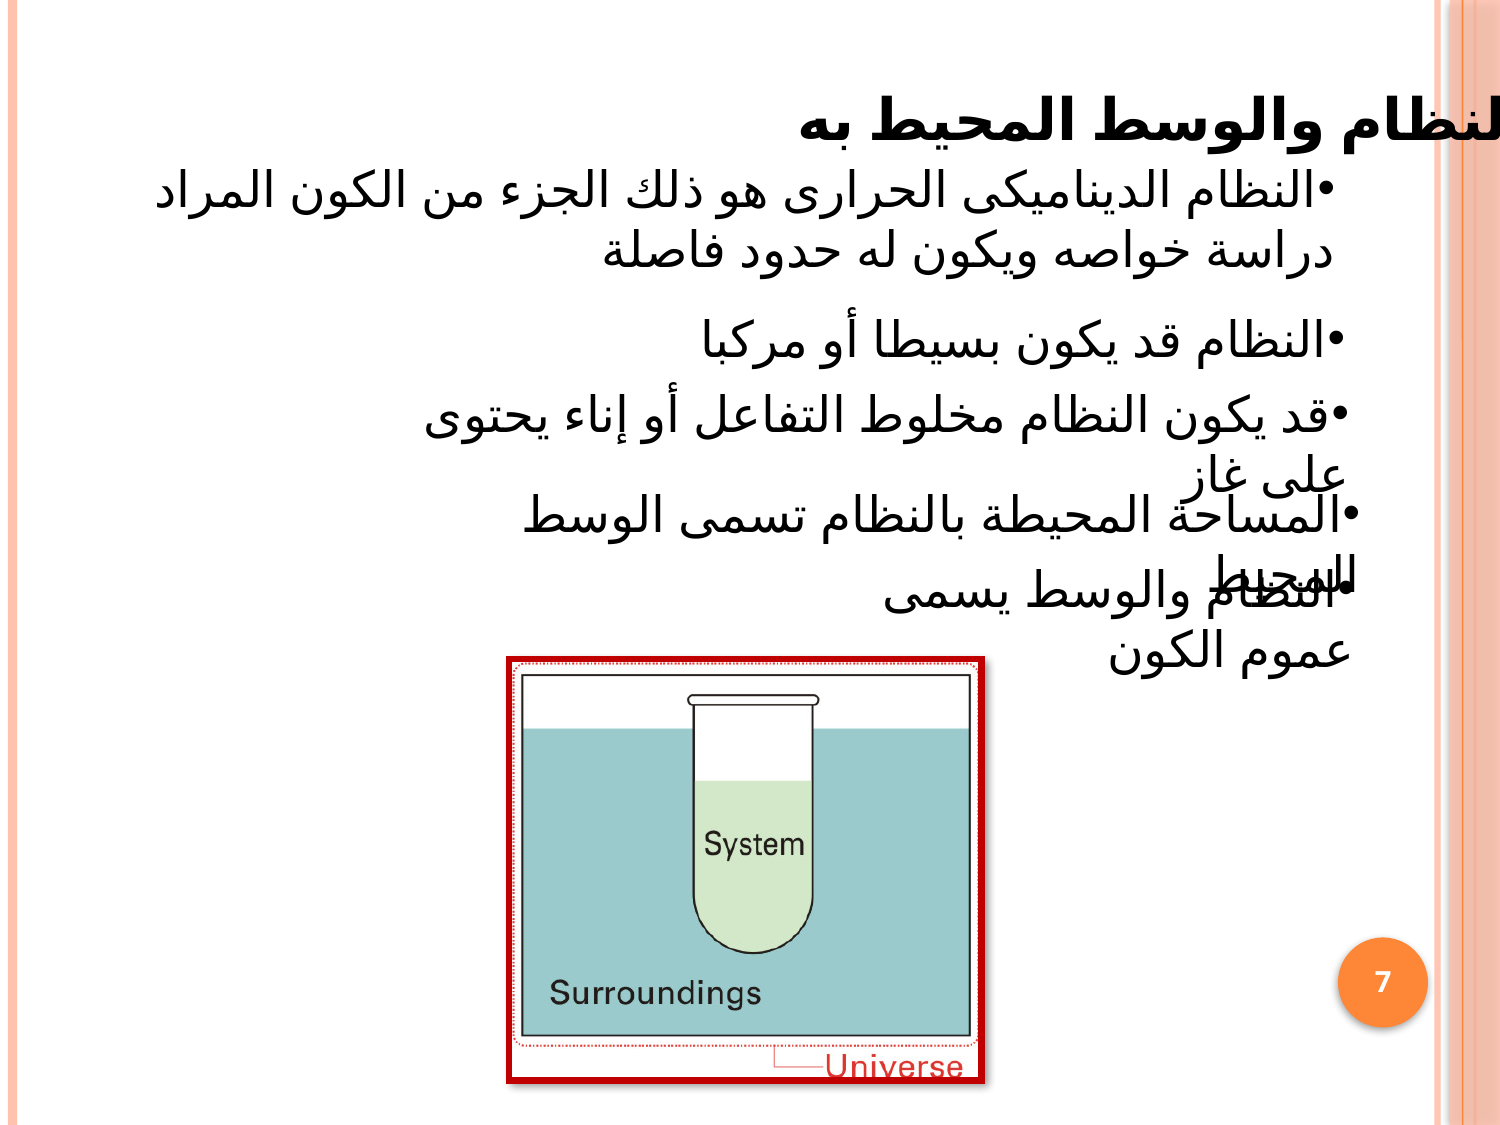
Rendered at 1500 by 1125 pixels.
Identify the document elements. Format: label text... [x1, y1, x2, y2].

text_box النظام والوسط المحيط به [782, 75, 1500, 160]
text_box النظام الديناميكى الحرارى هو ذلك الجزء من الكون المراد دراسة خواصه ويكون له حدود فاصلة [112, 149, 1350, 285]
text_box النظام قد يكون بسيطا أو مركبا [674, 299, 1360, 374]
slide_number 7 [1333, 940, 1434, 1027]
text_box المساحة المحيطة بالنظام تسمى الوسط المحيط [499, 474, 1375, 610]
text_box قد يكون النظام مخلوط التفاعل أو إناء يحتوى على غاز [399, 374, 1364, 510]
text_box النظام والوسط يسمى عموم الكون [799, 549, 1370, 685]
picture [511, 661, 979, 1078]
